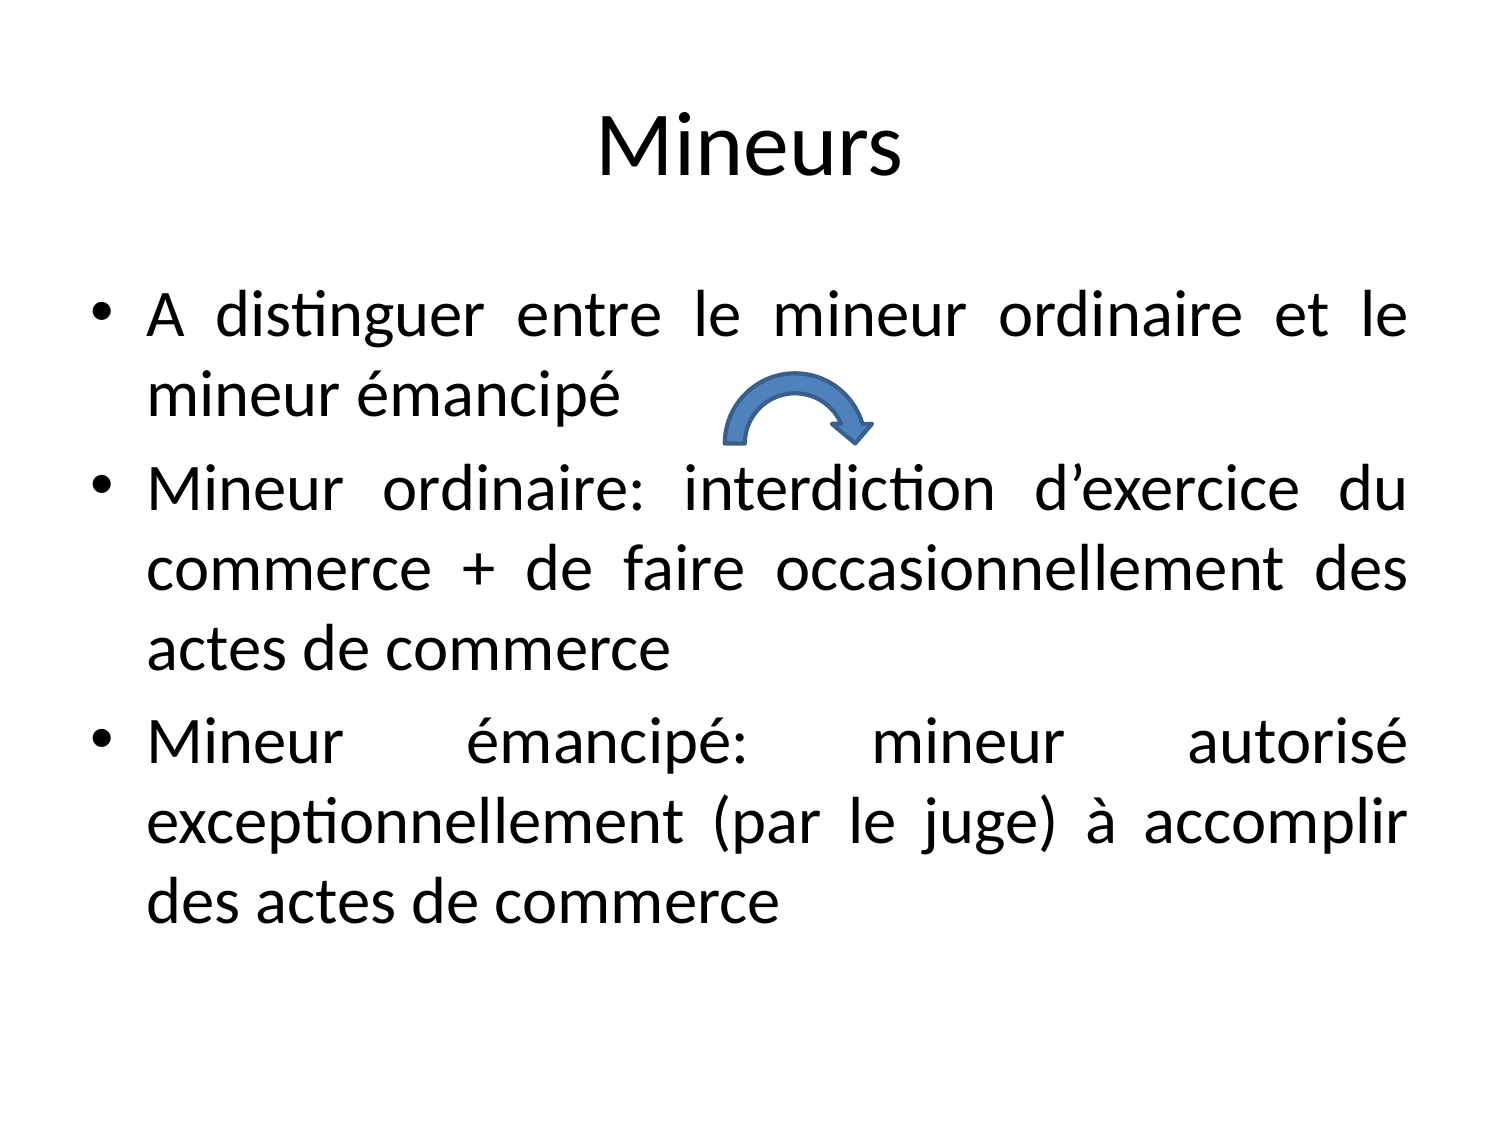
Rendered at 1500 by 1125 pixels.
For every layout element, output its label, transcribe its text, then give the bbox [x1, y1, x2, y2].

list A distinguer entre le mineur ordinaire et le mineur émancipé Mineur ordinaire: interdiction d’exercice du commerce + de faire occasionnellement des actes de commerce Mineur émancipé: mineur autorisé exceptionnellement (par le juge) à accomplir des actes de commerce [75, 262, 1425, 1005]
text_box [722, 371, 874, 446]
title Mineurs [75, 45, 1425, 233]
